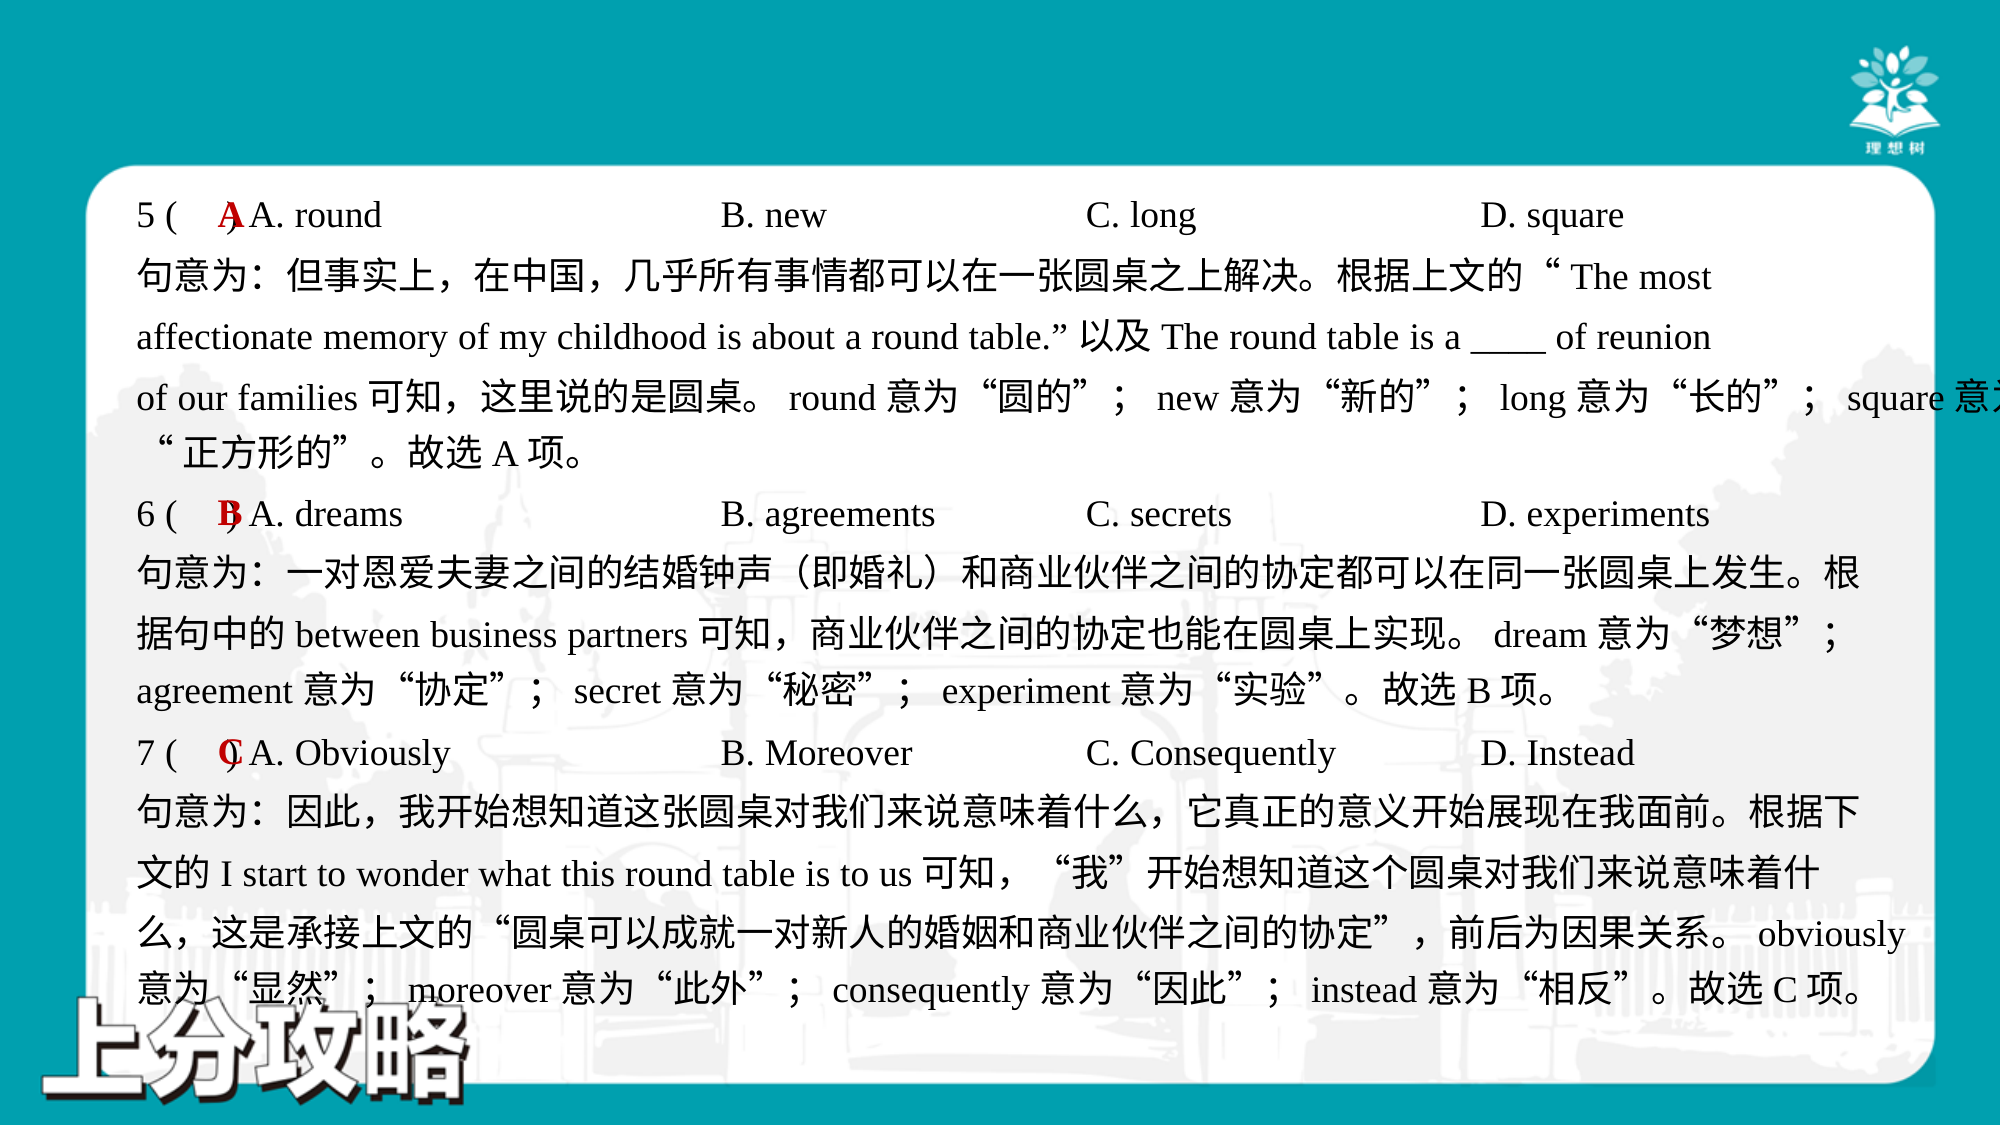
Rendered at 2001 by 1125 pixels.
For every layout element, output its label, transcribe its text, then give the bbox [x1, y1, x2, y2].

text_box 句意为：一对恩爱夫妻之间的结婚钟声（即婚礼）和商业伙伴之间的协定都可以在同一张圆桌上发生。根 据句中的between business partners可知，商业伙伴之间的协定也能在圆桌上实现。dream意为“梦想”； agreement意为“协定”；secret意为“秘密”；experiment意为“实验”。故选B项。 [136, 533, 1865, 707]
text_box 7 ( ) A. Obviously B. Moreover C. Consequently D. Instead [136, 714, 204, 768]
text_box 5 ( ) A. round B. new C. long D. square [259, 176, 1865, 230]
text_box 5 ( ) A. round B. new C. long D. square [136, 176, 204, 230]
text_box 7 ( ) A. Obviously B. Moreover C. Consequently D. Instead [259, 714, 1865, 768]
picture [0, 0, 2000, 1125]
text_box 6 ( ) A. dreams B. agreements C. secrets D. experiments [257, 475, 1865, 528]
text_box 句意为：但事实上，在中国，几乎所有事情都可以在一张圆桌之上解决。根据上文的“The most affectionate memory of my childhood is about a round table.”以及The round table is a ____ of reunion of our families可知，这里说的是圆桌。round意为“圆的”；new意为“新的”；long意为“长的”；square意为 “正方形的”。故选A项。 [136, 236, 1865, 470]
text_box 句意为：因此，我开始想知道这张圆桌对我们来说意味着什么，它真正的意义开始展现在我面前。根据下 文的I start to wonder what this round table is to us可知，“我”开始想知道这个圆桌对我们来说意味着什 么，这是承接上文的“圆桌可以成就一对新人的婚姻和商业伙伴之间的协定”，前后为因果关系。obviously 意为“显然”；moreover意为“此外”；consequently意为“因此”；instead意为“相反”。故选C项。 [136, 772, 1865, 1006]
text_box B [204, 474, 257, 528]
text_box A [204, 176, 259, 230]
text_box 6 ( ) A. dreams B. agreements C. secrets D. experiments [136, 475, 204, 528]
text_box C [204, 713, 259, 768]
